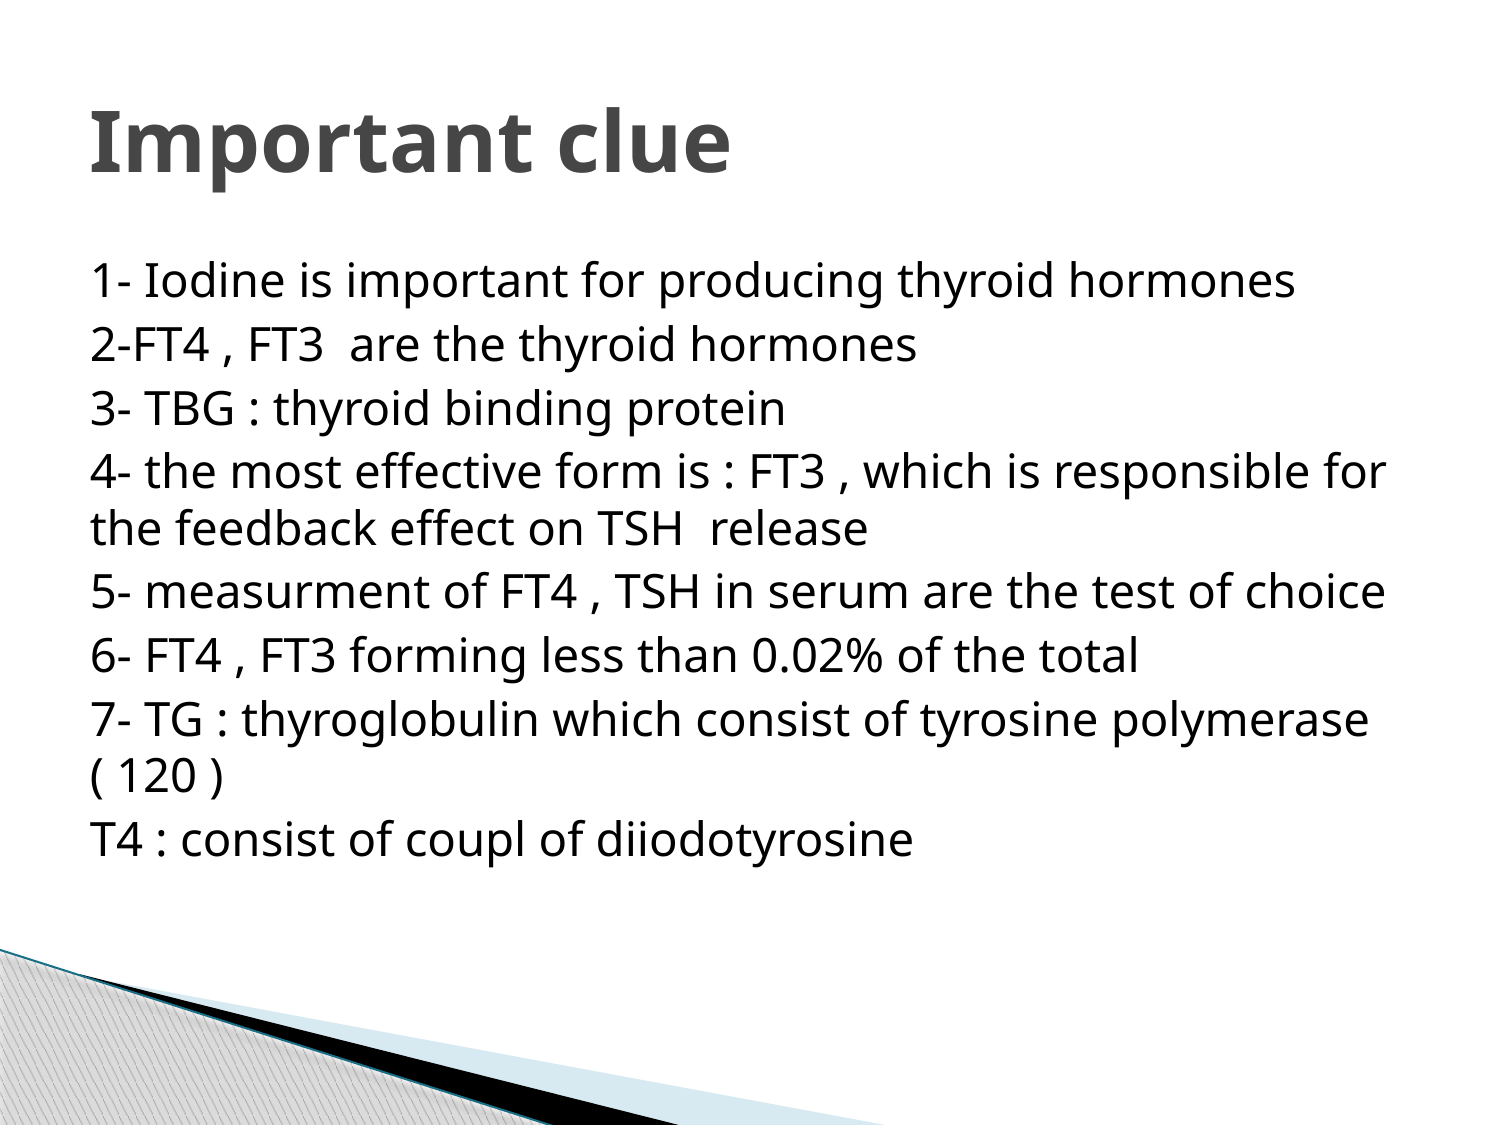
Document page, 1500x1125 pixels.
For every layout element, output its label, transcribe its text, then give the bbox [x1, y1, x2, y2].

list 1- Iodine is important for producing thyroid hormones 2-FT4 , FT3 are the thyroid hormones 3- TBG : thyroid binding protein 4- the most effective form is : FT3 , which is responsible for the feedback effect on TSH release 5- measurment of FT4 , TSH in serum are the test of choice 6- FT4 , FT3 forming less than 0.02% of the total 7- TG : thyroglobulin which consist of tyrosine polymerase ( 120 ) T4 : consist of coupl of diiodotyrosine [75, 243, 1425, 986]
title Important clue [75, 45, 1425, 233]
